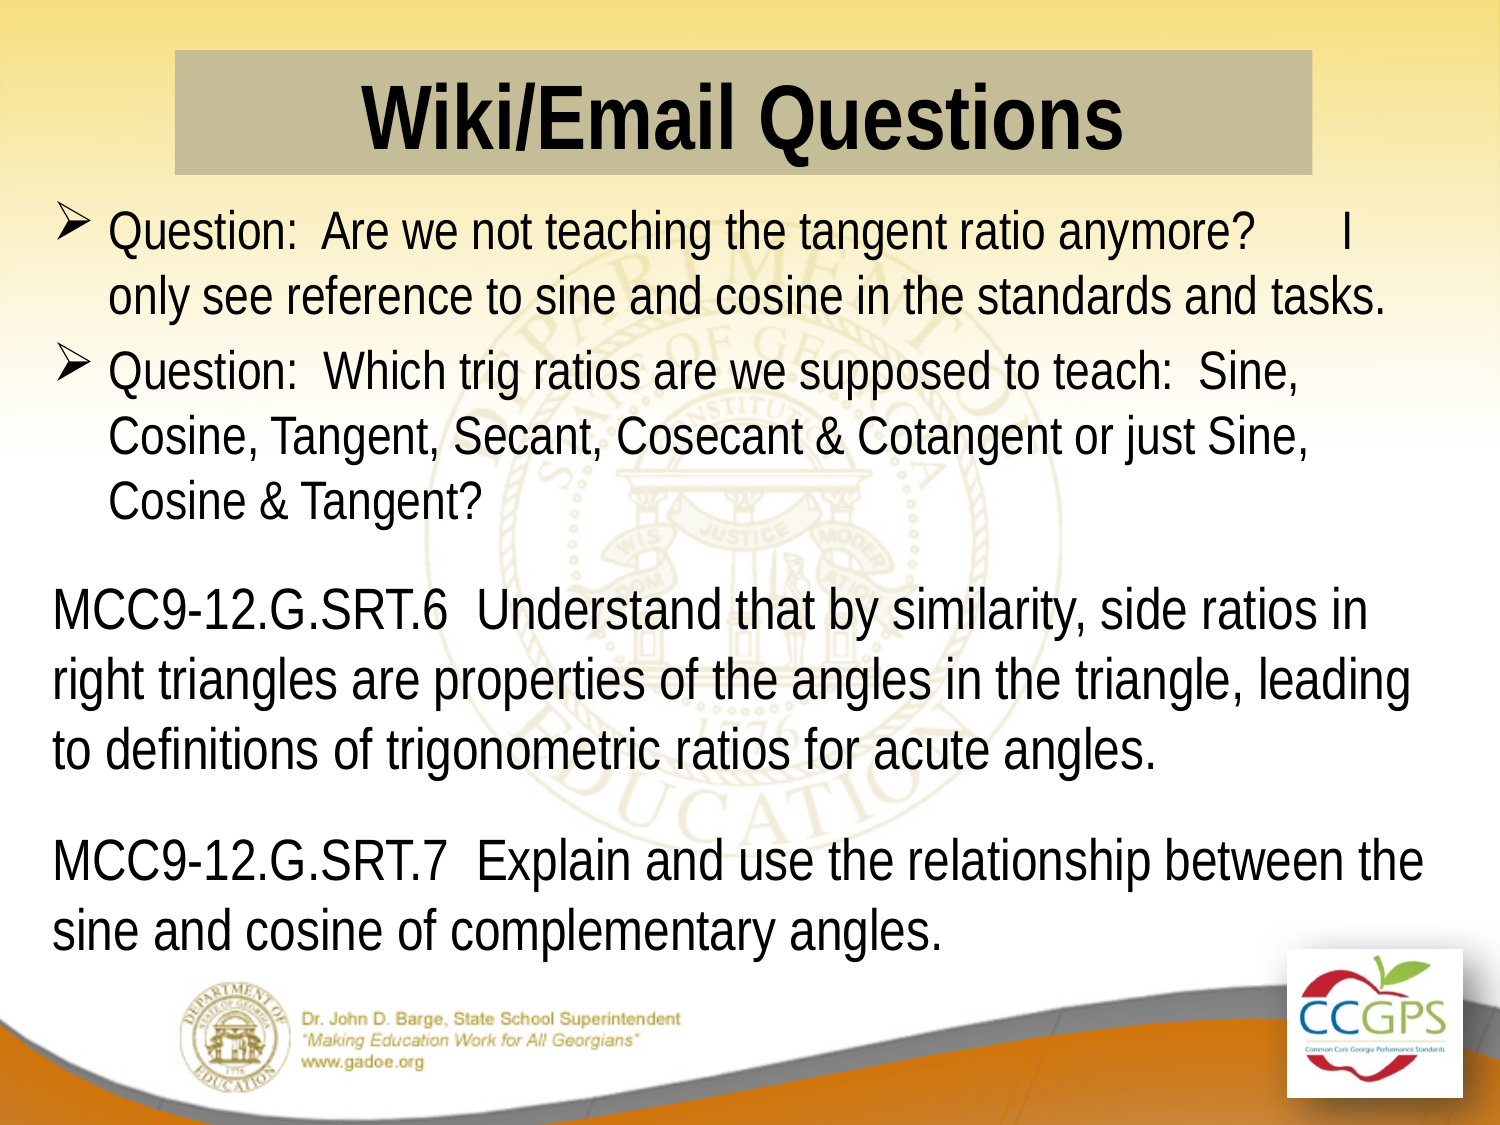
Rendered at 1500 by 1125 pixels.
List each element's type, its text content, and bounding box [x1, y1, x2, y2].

title Wiki/Email Questions [174, 49, 1313, 176]
picture [0, 0, 1500, 1125]
list Question: Are we not teaching the tangent ratio anymore? I only see reference to sine and cosine in the standards and tasks. Question: Which trig ratios are we supposed to teach: Sine, Cosine, Tangent, Secant, Cosecant & Cotangent or just Sine, Cosine & Tangent? MCC9-12.G.SRT.6 Understand that by similarity, side ratios in right triangles are properties of the angles in the triangle, leading to definitions of trigonometric ratios for acute angles. MCC9-12.G.SRT.7 Explain and use the relationship between the sine and cosine of complementary angles. [37, 187, 1463, 951]
